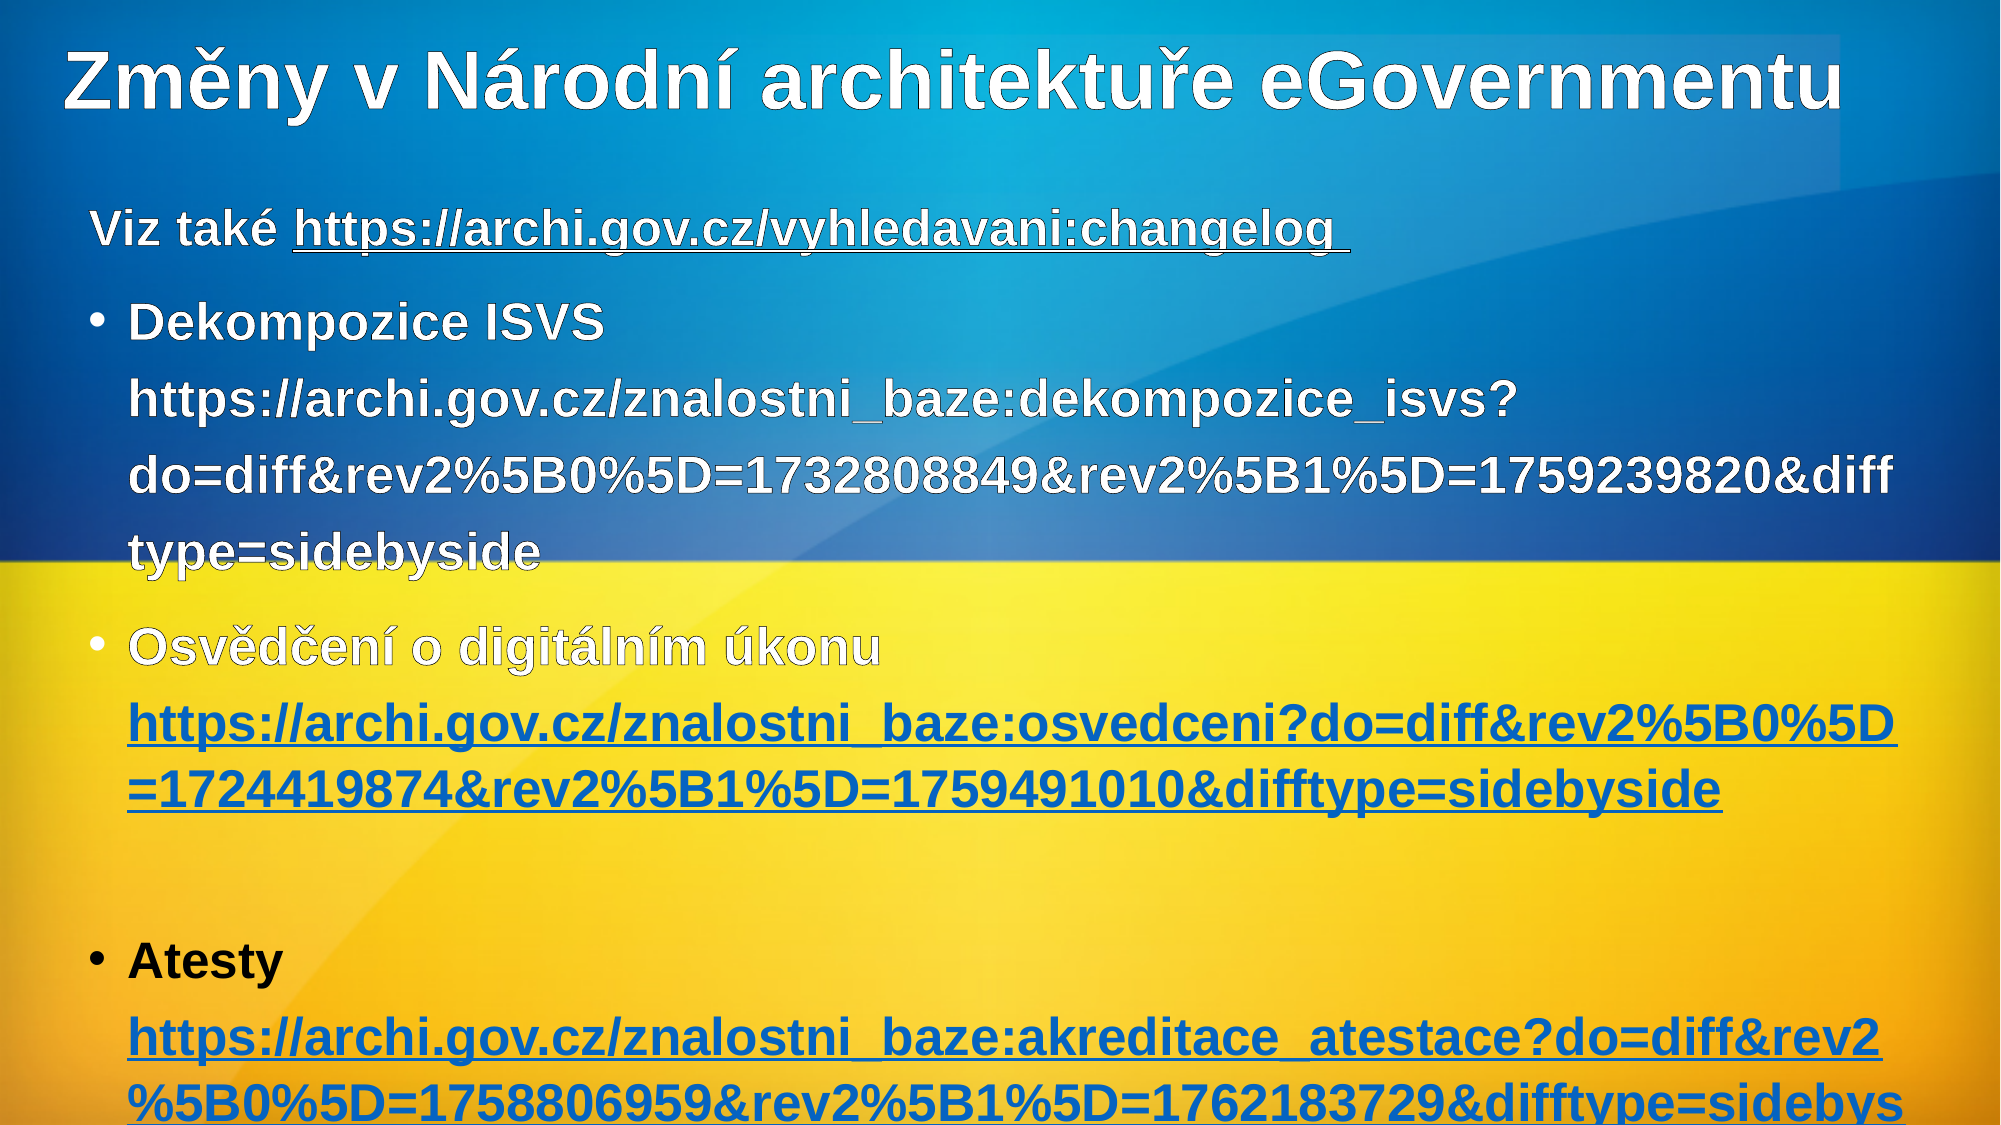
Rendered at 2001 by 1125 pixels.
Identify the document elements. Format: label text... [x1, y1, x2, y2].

picture [0, 0, 2001, 1125]
title Změny v Národní architektuře eGovernmentu [46, 20, 1954, 144]
list Viz také https://archi.gov.cz/vyhledavani:changelog Dekompozice ISVS https://archi.gov.cz/znalostni_baze:dekompozice_isvs?do=diff&rev2%5B0%5D=1732808849&rev2%5B1%5D=1759239820&difftype=sidebyside Osvědčení o digitálním úkonu https://archi.gov.cz/znalostni_baze:osvedceni?do=diff&rev2%5B0%5D=1724419874&rev2%5B1%5D=1759491010&difftype=sidebyside Atesty https://archi.gov.cz/znalostni_baze:akreditace_atestace?do=diff&rev2%5B0%5D=1758806959&rev2%5B1%5D=1762183729&difftype=sidebyside [73, 143, 1927, 1091]
